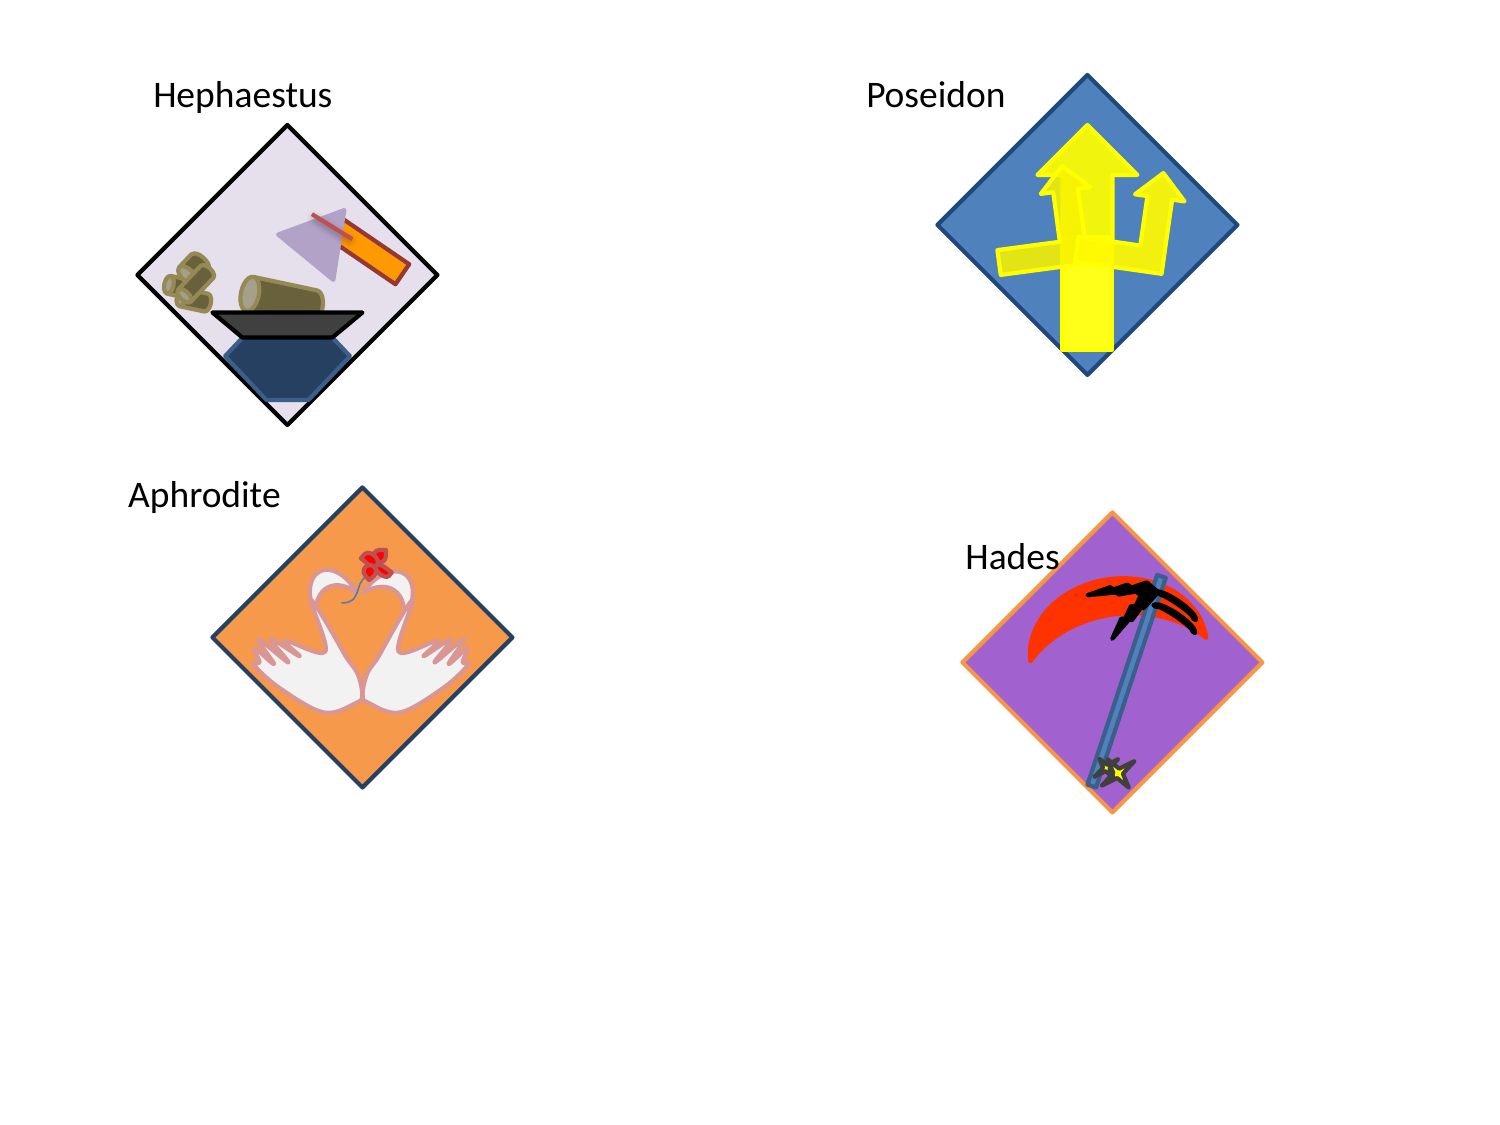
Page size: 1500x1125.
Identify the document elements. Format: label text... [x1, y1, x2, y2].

text_box [960, 510, 1265, 815]
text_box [993, 124, 1182, 351]
text_box [1027, 576, 1153, 664]
text_box [1110, 591, 1157, 641]
text_box [1165, 585, 1209, 640]
text_box [1156, 610, 1186, 628]
text_box [935, 171, 988, 279]
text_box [137, 124, 438, 426]
text_box [1154, 597, 1162, 602]
text_box [1151, 602, 1198, 636]
text_box [1085, 580, 1158, 598]
text_box [1152, 589, 1199, 623]
text_box [1036, 72, 1139, 123]
text_box [1092, 757, 1120, 779]
text_box [1186, 170, 1240, 280]
text_box Hephaestus [138, 62, 348, 123]
text_box Hades [950, 524, 1075, 585]
text_box Poseidon [851, 62, 1021, 123]
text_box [212, 487, 513, 788]
text_box [1069, 360, 1106, 378]
text_box [1152, 572, 1168, 590]
text_box Aphrodite [113, 462, 296, 523]
text_box [1100, 759, 1137, 790]
text_box [1161, 598, 1191, 621]
text_box [1085, 605, 1158, 790]
